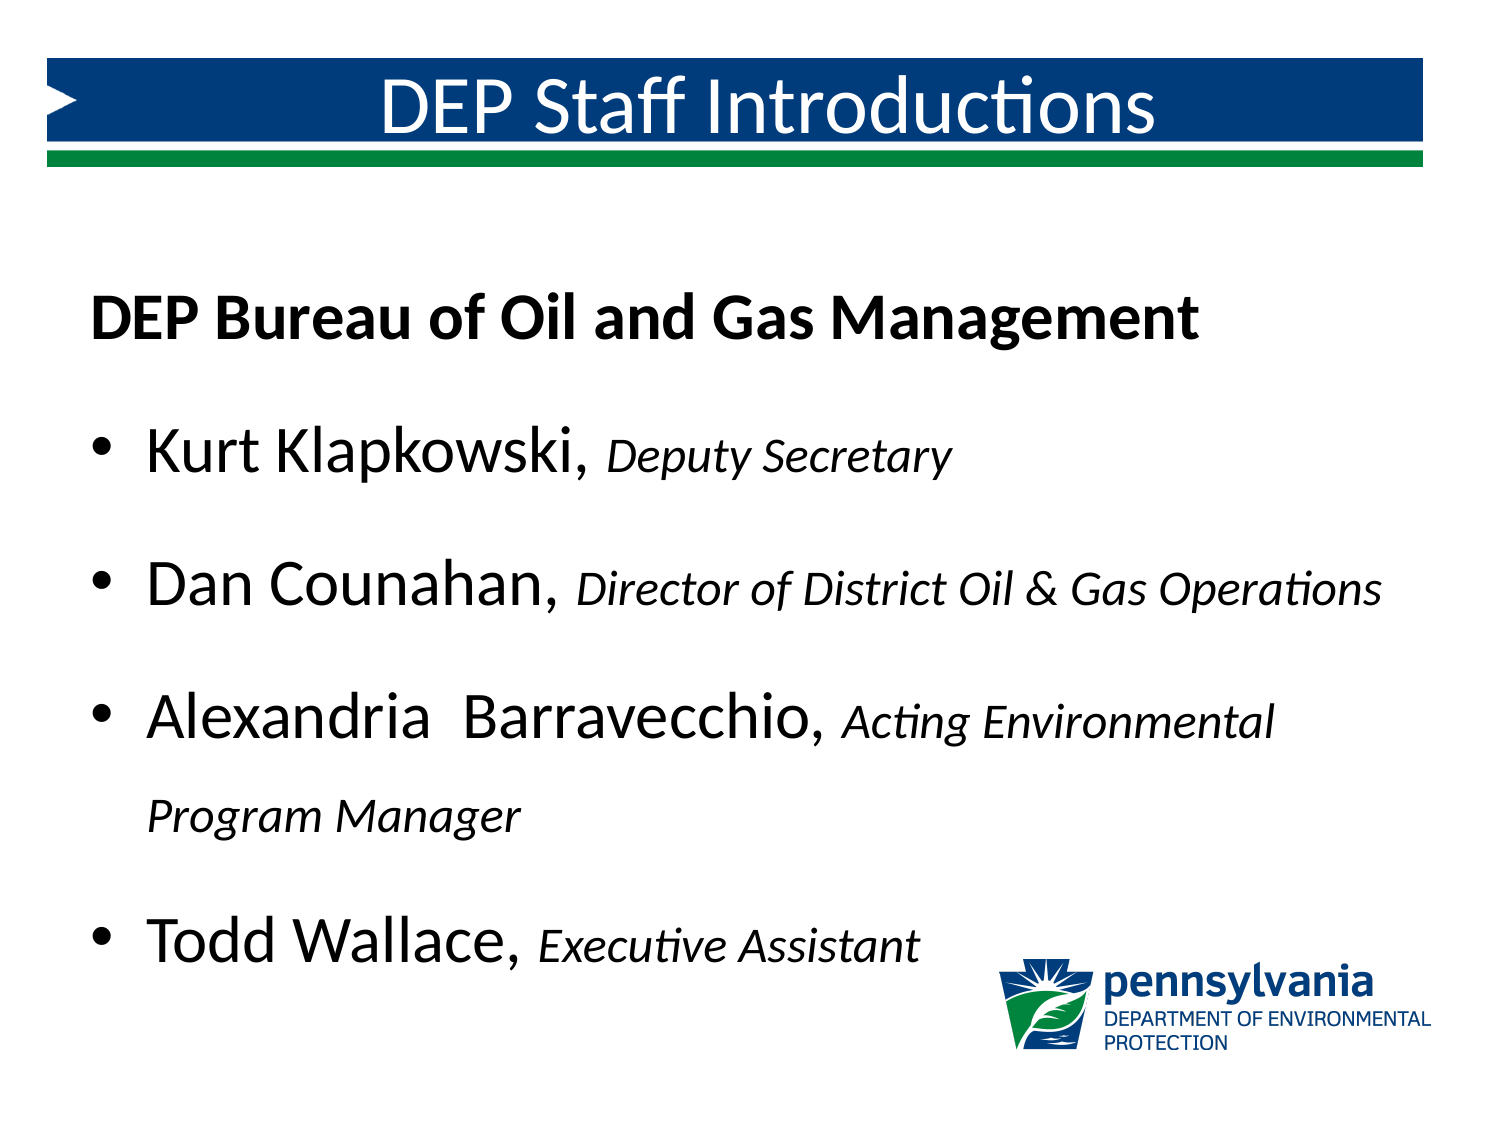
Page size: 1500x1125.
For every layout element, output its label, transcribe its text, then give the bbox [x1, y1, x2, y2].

list DEP Bureau of Oil and Gas Management Kurt Klapkowski, Deputy Secretary Dan Counahan, Director of District Oil & Gas Operations Alexandria Barravecchio, Acting Environmental Program Manager Todd Wallace, Executive Assistant [75, 224, 1425, 1005]
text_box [47, 58, 1423, 167]
picture [999, 958, 1431, 1051]
